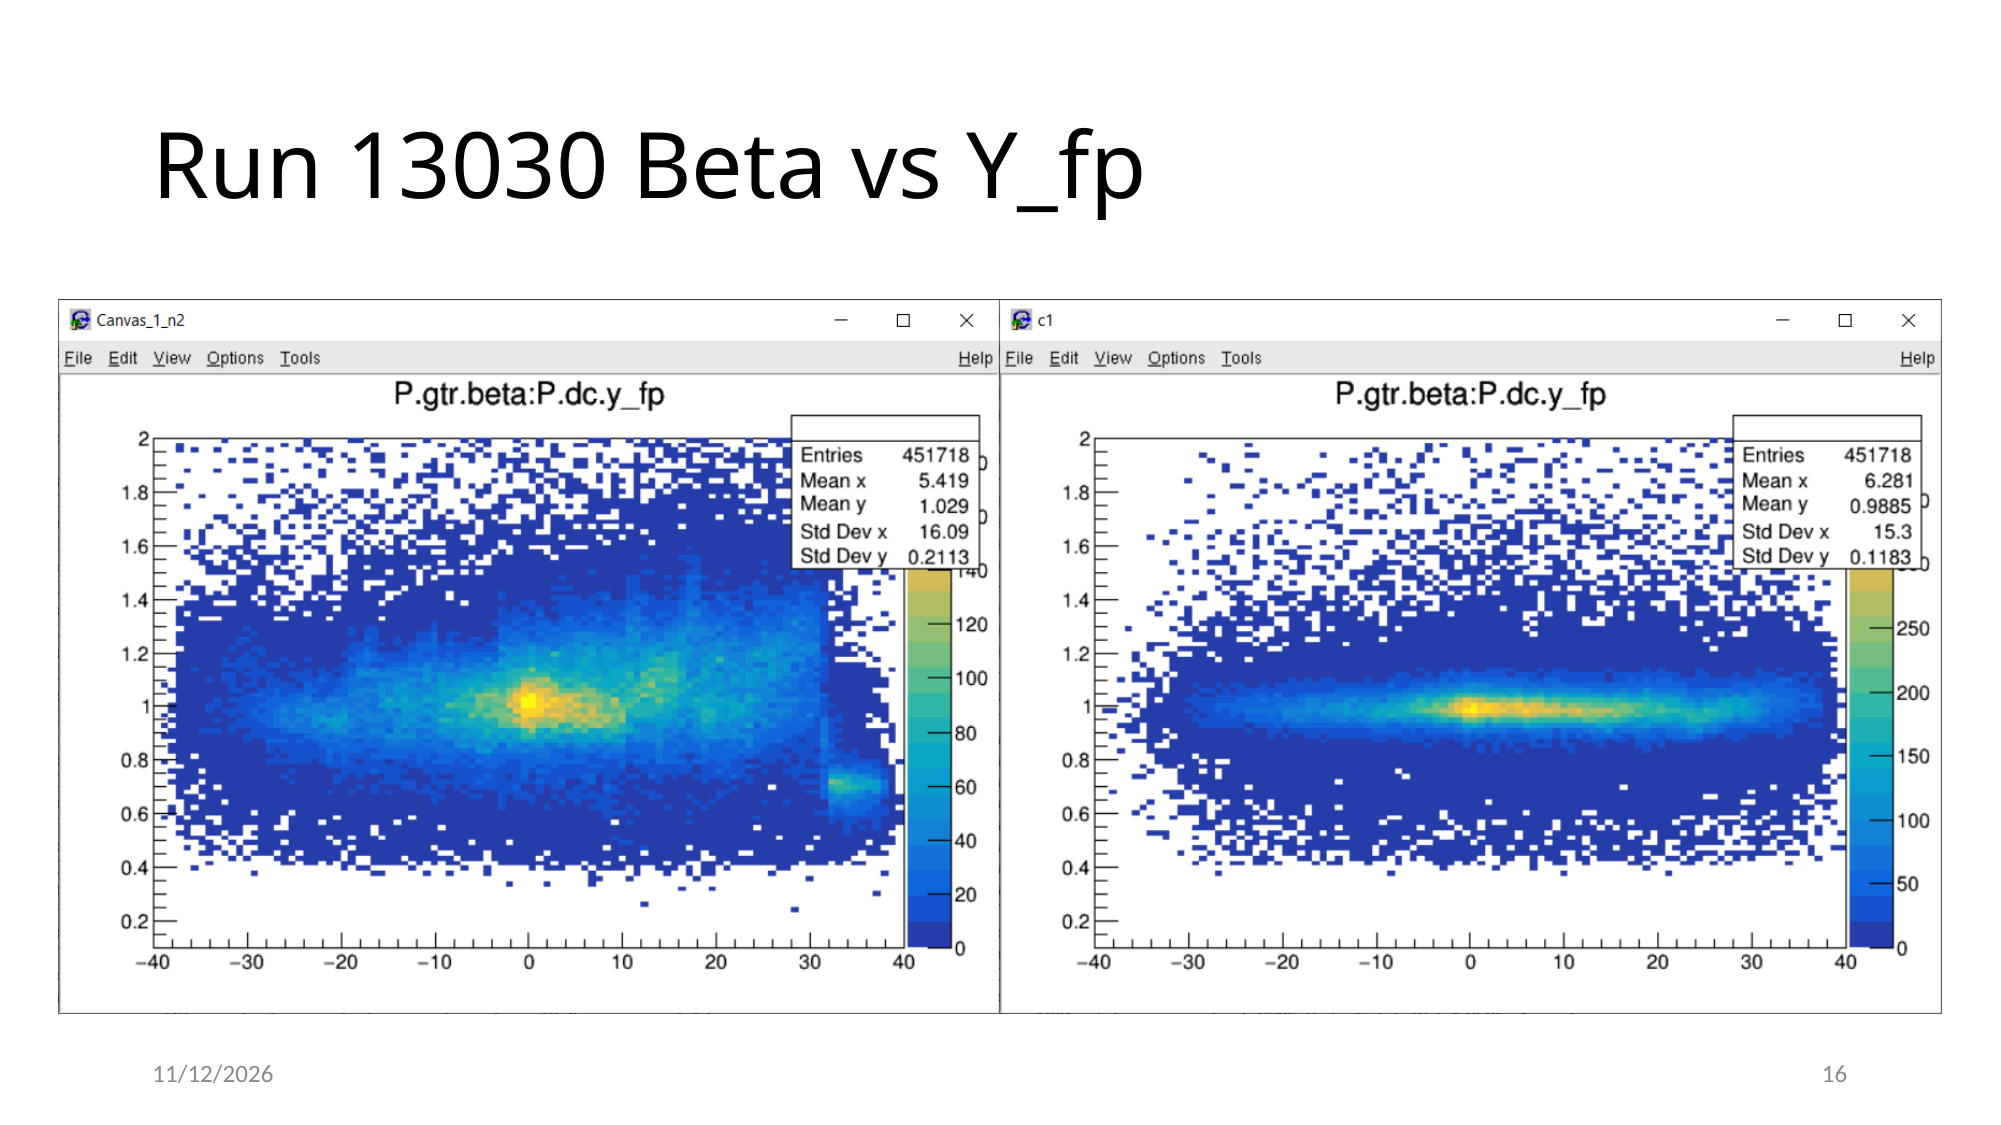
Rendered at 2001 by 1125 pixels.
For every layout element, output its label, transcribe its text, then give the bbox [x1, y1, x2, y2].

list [58, 299, 999, 1014]
title Run 13030 Beta vs Y_fp [137, 59, 1863, 278]
slide_number 16 [1412, 1042, 1863, 1103]
picture [999, 299, 1942, 1014]
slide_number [137, 1042, 588, 1103]
